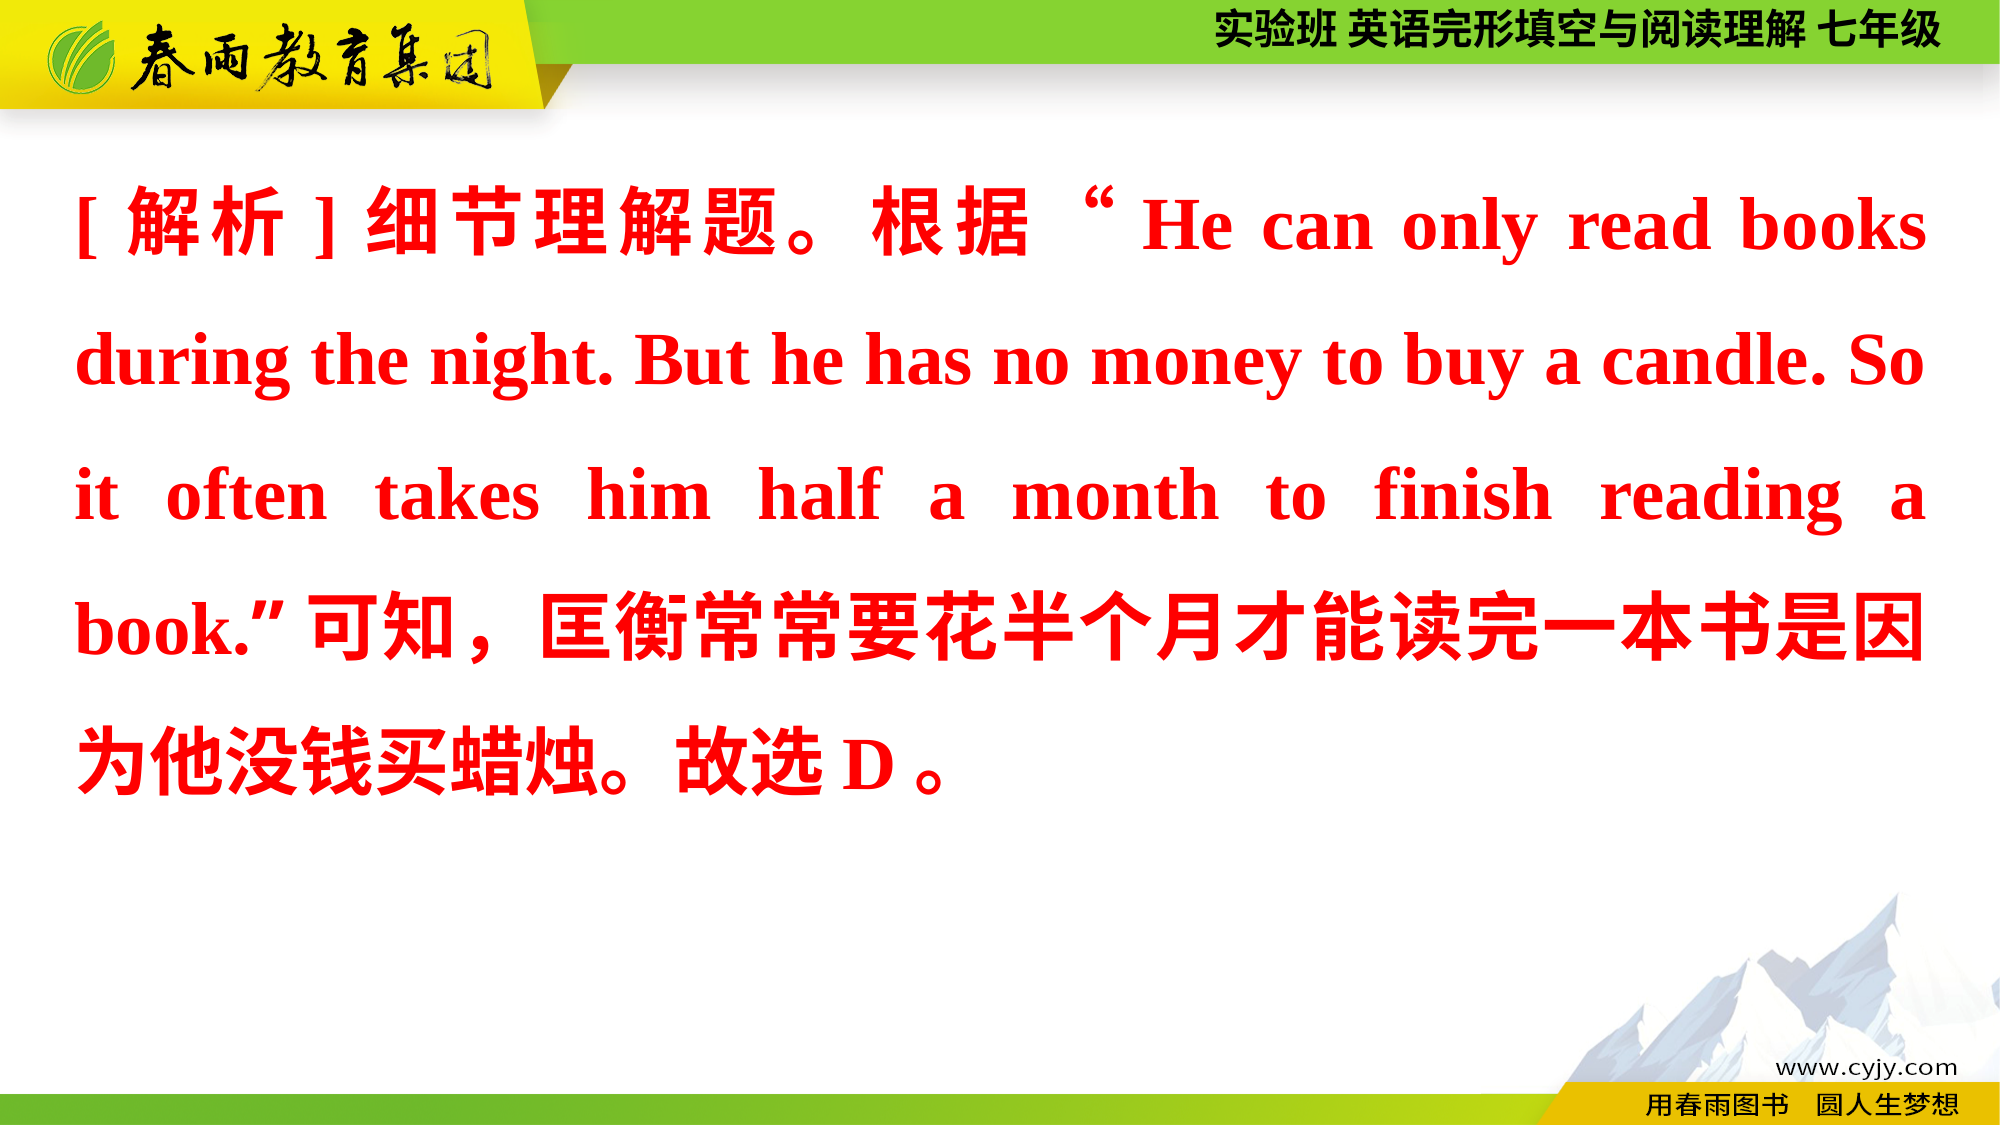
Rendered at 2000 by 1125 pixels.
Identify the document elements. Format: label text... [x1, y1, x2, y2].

list [解析]细节理解题。根据“He can only read books during the night. But he has no money to buy a candle. So it often takes him half a month to finish reading a book.”可知，匡衡常常要花半个月才能读完一本书是因为他没钱买蜡烛。故选D。 [59, 122, 1944, 802]
picture [0, 0, 2000, 1125]
